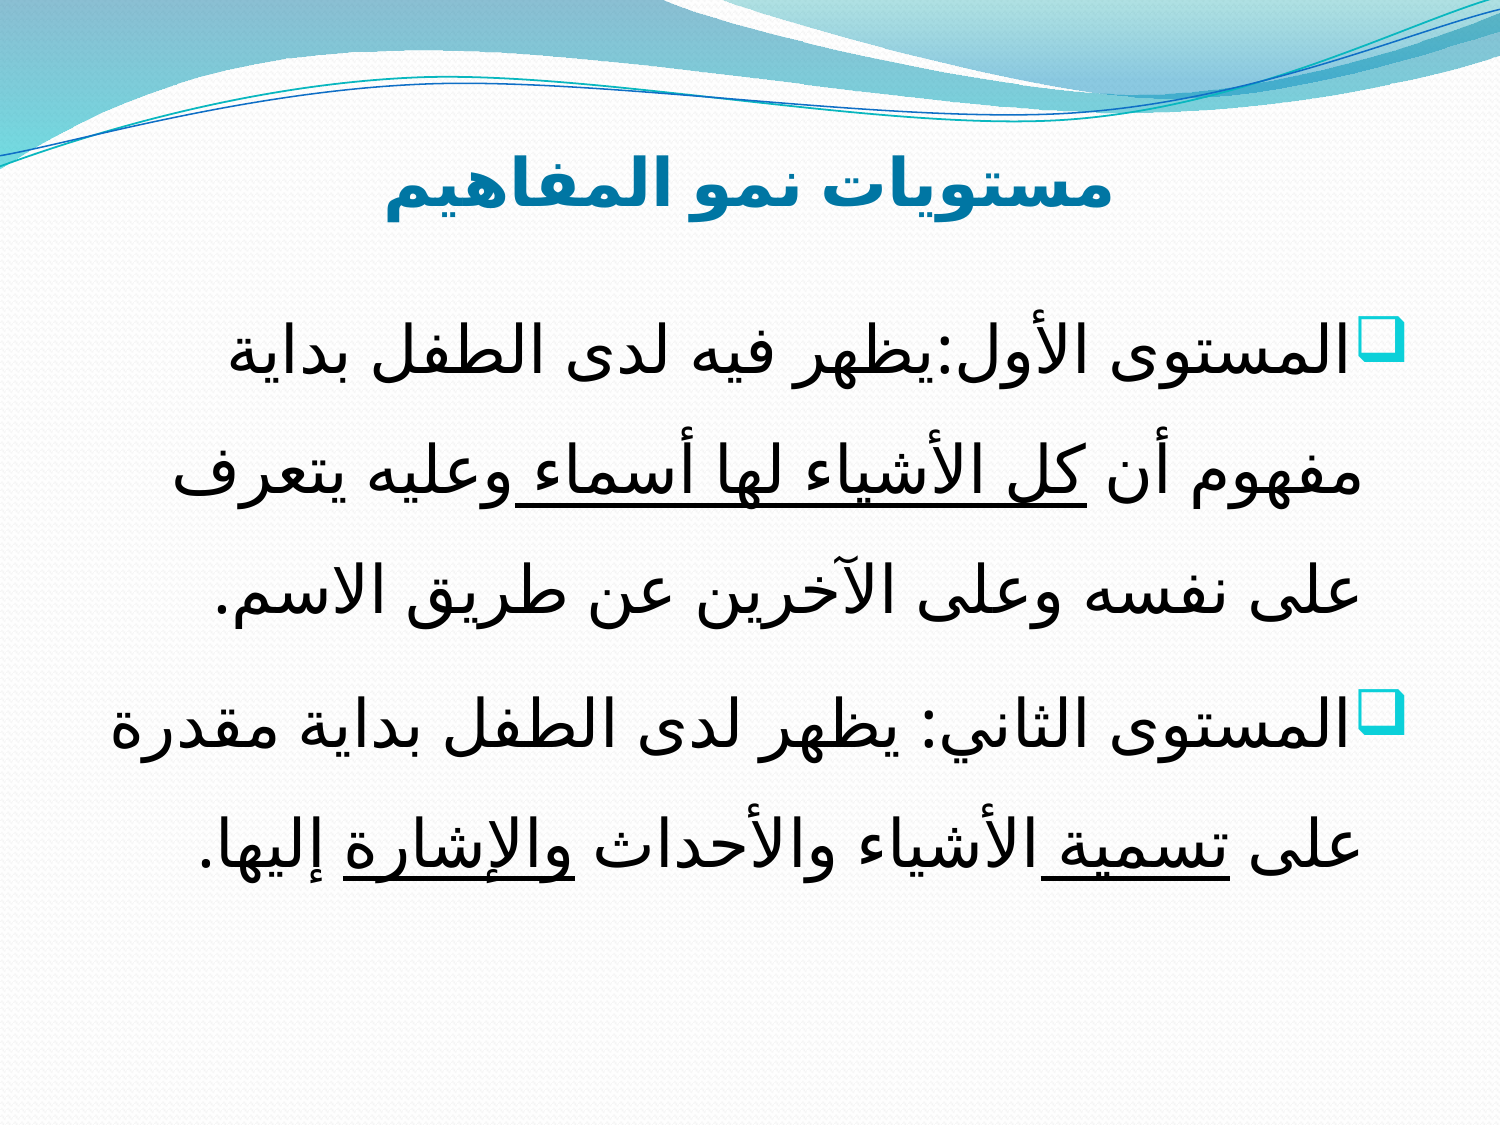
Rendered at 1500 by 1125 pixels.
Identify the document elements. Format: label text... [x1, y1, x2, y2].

list المستوى الأول:يظهر فيه لدى الطفل بداية مفهوم أن كل الأشياء لها أسماء وعليه يتعرف على نفسه وعلى الآخرين عن طريق الاسم. المستوى الثاني: يظهر لدى الطفل بداية مقدرة على تسمية الأشياء والأحداث والإشارة إليها. [75, 259, 1425, 1125]
title مستويات نمو المفاهيم [75, 115, 1425, 220]
